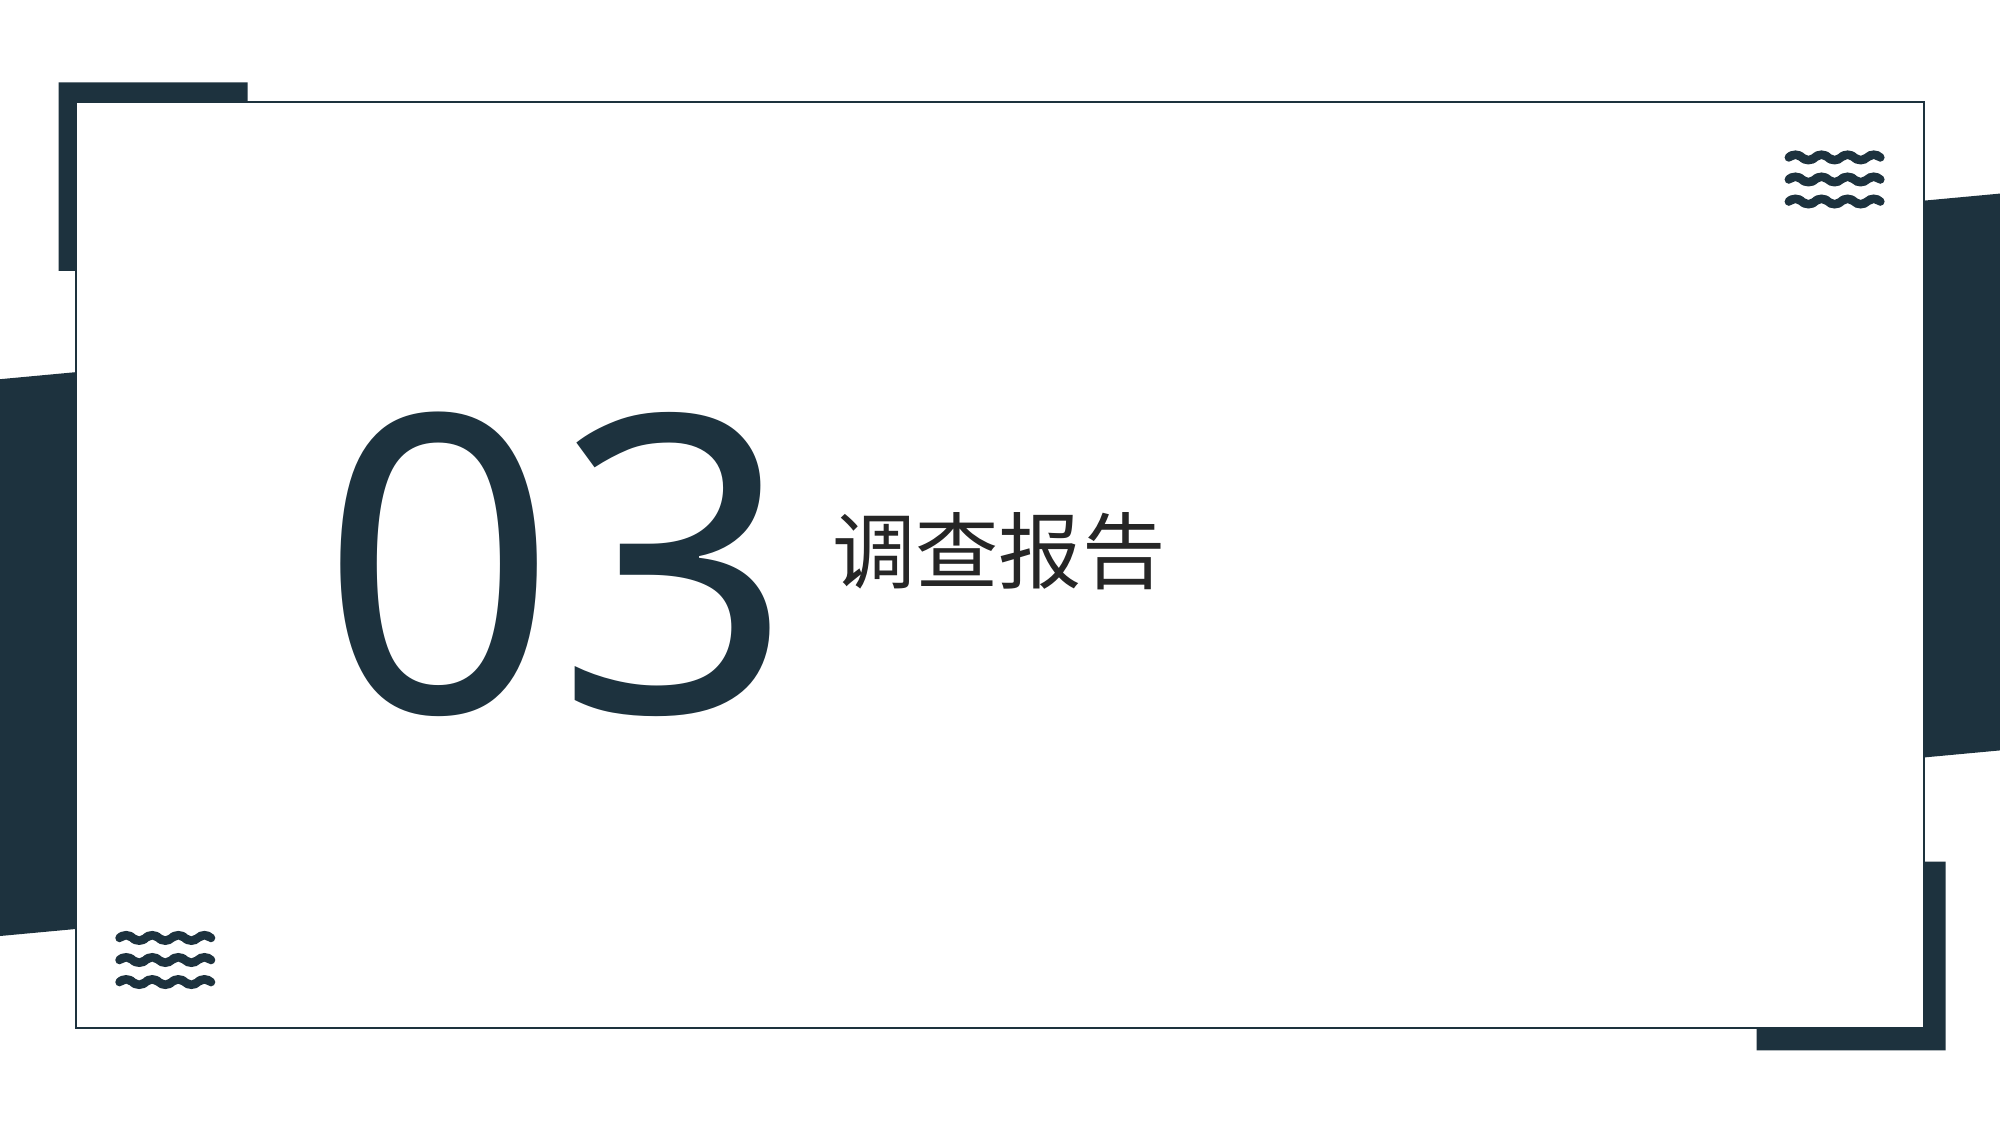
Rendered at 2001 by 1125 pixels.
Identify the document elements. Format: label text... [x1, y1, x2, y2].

text_box [115, 930, 216, 946]
text_box [115, 952, 216, 968]
text_box [1925, 192, 2000, 759]
text_box [1784, 172, 1885, 187]
text_box [0, 371, 75, 938]
text_box 调查报告 [817, 491, 1625, 606]
text_box [1784, 150, 1885, 165]
text_box [58, 81, 249, 272]
text_box 03 [216, 290, 898, 803]
text_box [1756, 861, 1947, 1051]
text_box [75, 101, 1925, 1029]
text_box [115, 975, 216, 990]
text_box [1784, 194, 1885, 209]
